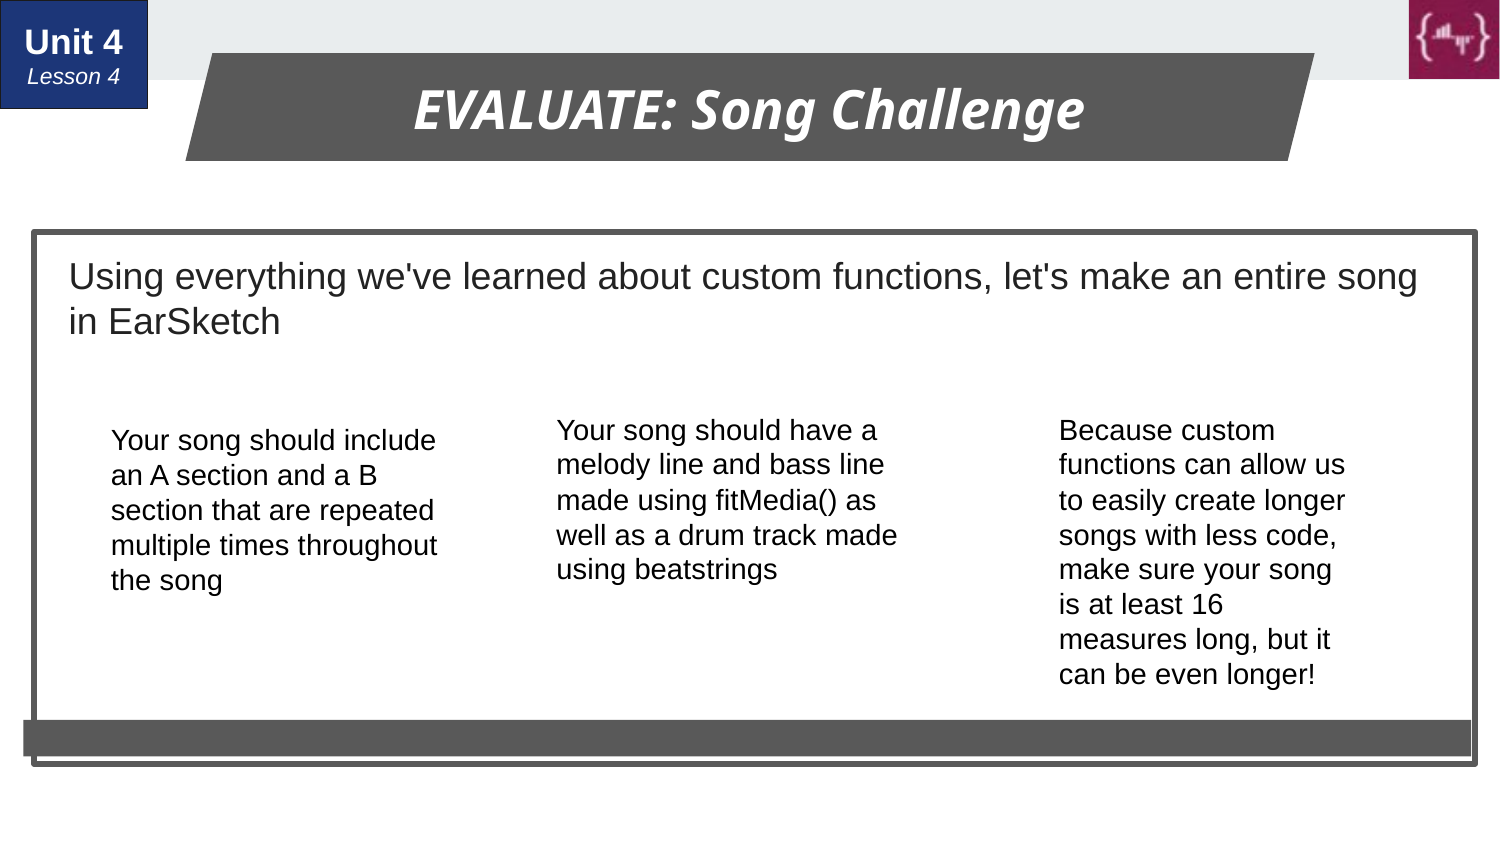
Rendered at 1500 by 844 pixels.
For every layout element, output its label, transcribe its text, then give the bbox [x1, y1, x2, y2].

picture [1408, 0, 1500, 79]
text_box [185, 53, 1315, 161]
text_box Unit 4 Lesson 4 [0, 0, 148, 109]
text_box [23, 719, 32, 757]
title EVALUATE: Song Challenge [221, 60, 1279, 155]
picture [37, 234, 1473, 761]
